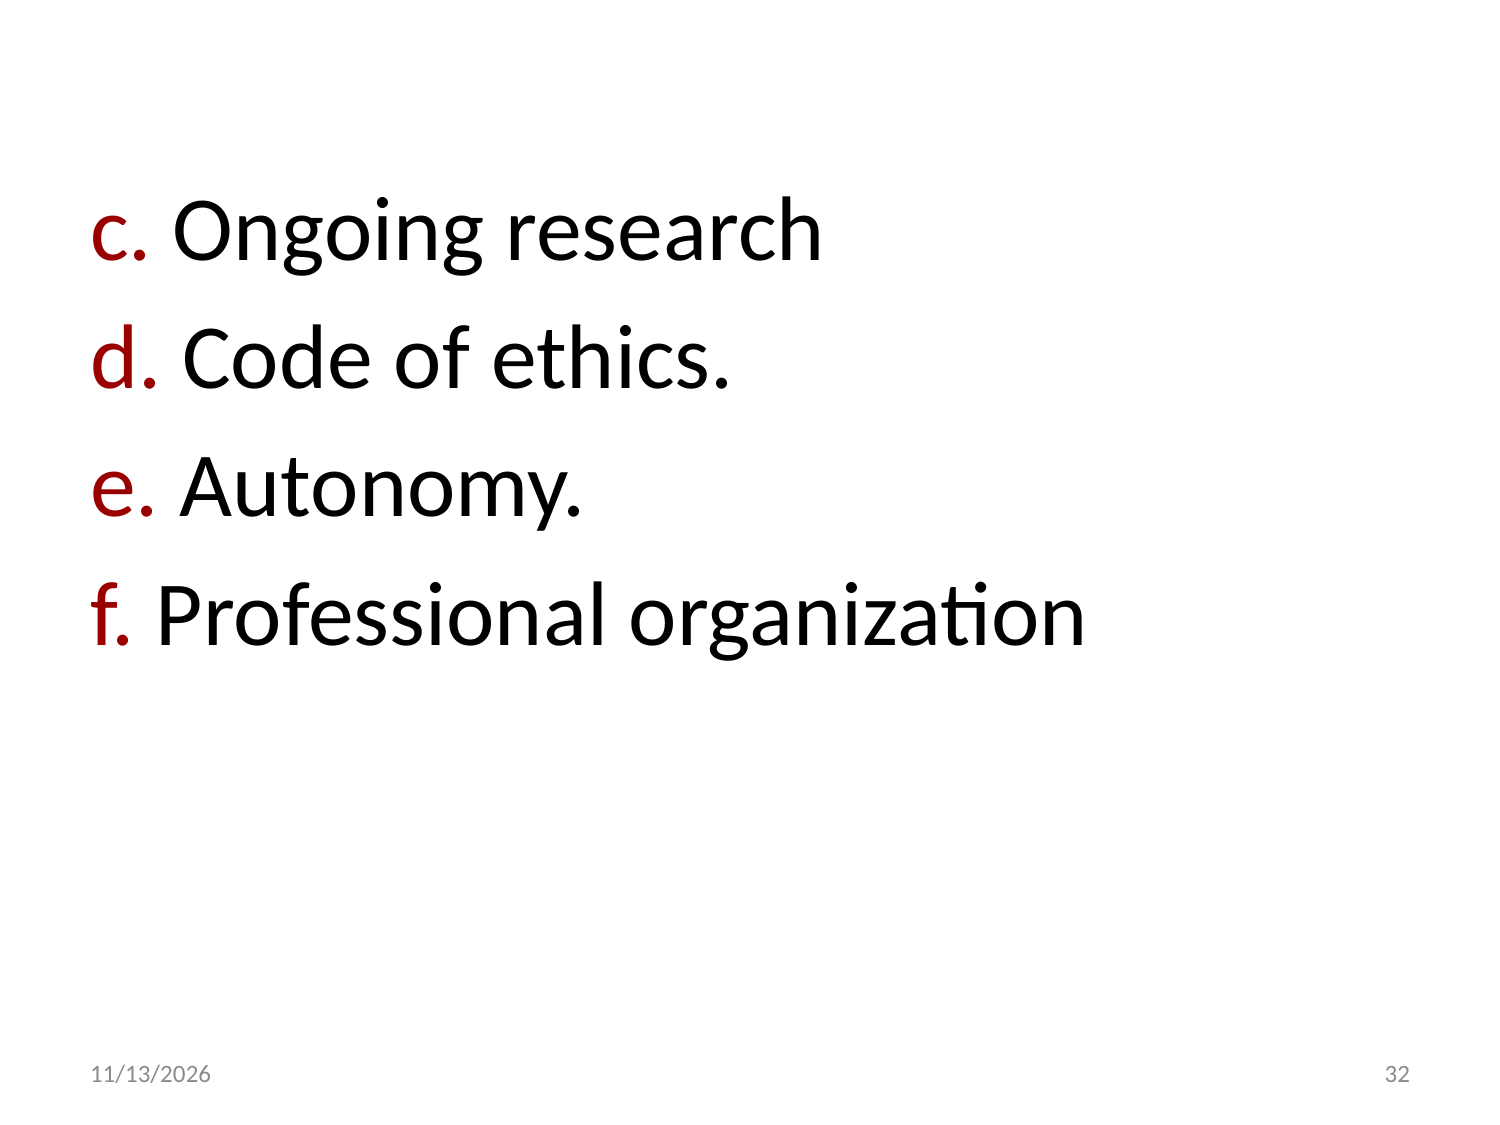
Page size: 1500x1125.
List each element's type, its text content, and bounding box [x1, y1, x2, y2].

slide_number 32 [1074, 1042, 1425, 1103]
list c. Ongoing research d. Code of ethics. e. Autonomy. f. Professional organization [75, 160, 1425, 963]
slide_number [75, 1042, 425, 1103]
